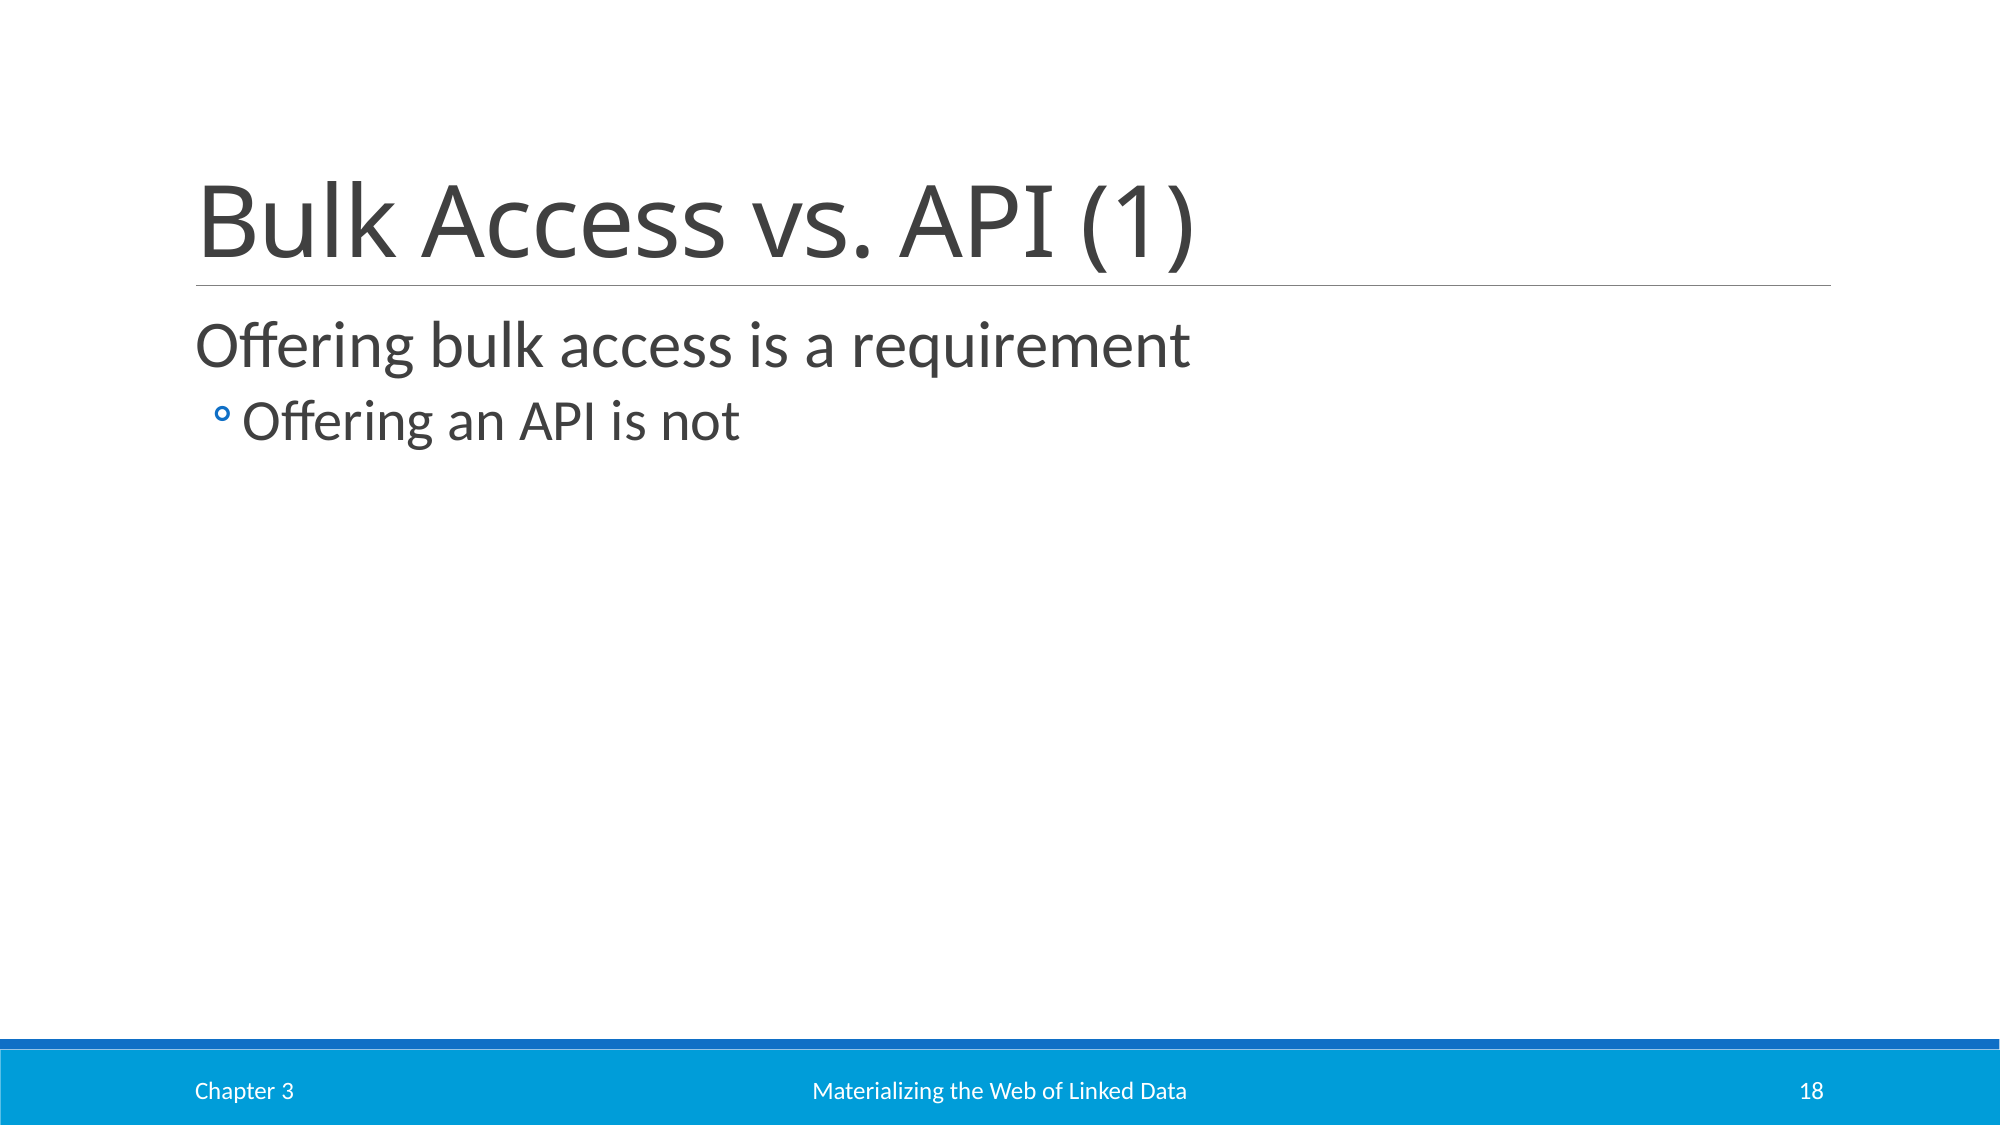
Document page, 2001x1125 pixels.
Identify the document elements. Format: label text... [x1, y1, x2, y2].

footer Materializing the Web of Linked Data [604, 1059, 1396, 1120]
list Offering bulk access is a requirement Offering an API is not [180, 302, 1830, 963]
title Bulk Access vs. API (1) [180, 47, 1830, 285]
slide_number Chapter 3 [180, 1059, 586, 1120]
slide_number 18 [1624, 1059, 1840, 1120]
